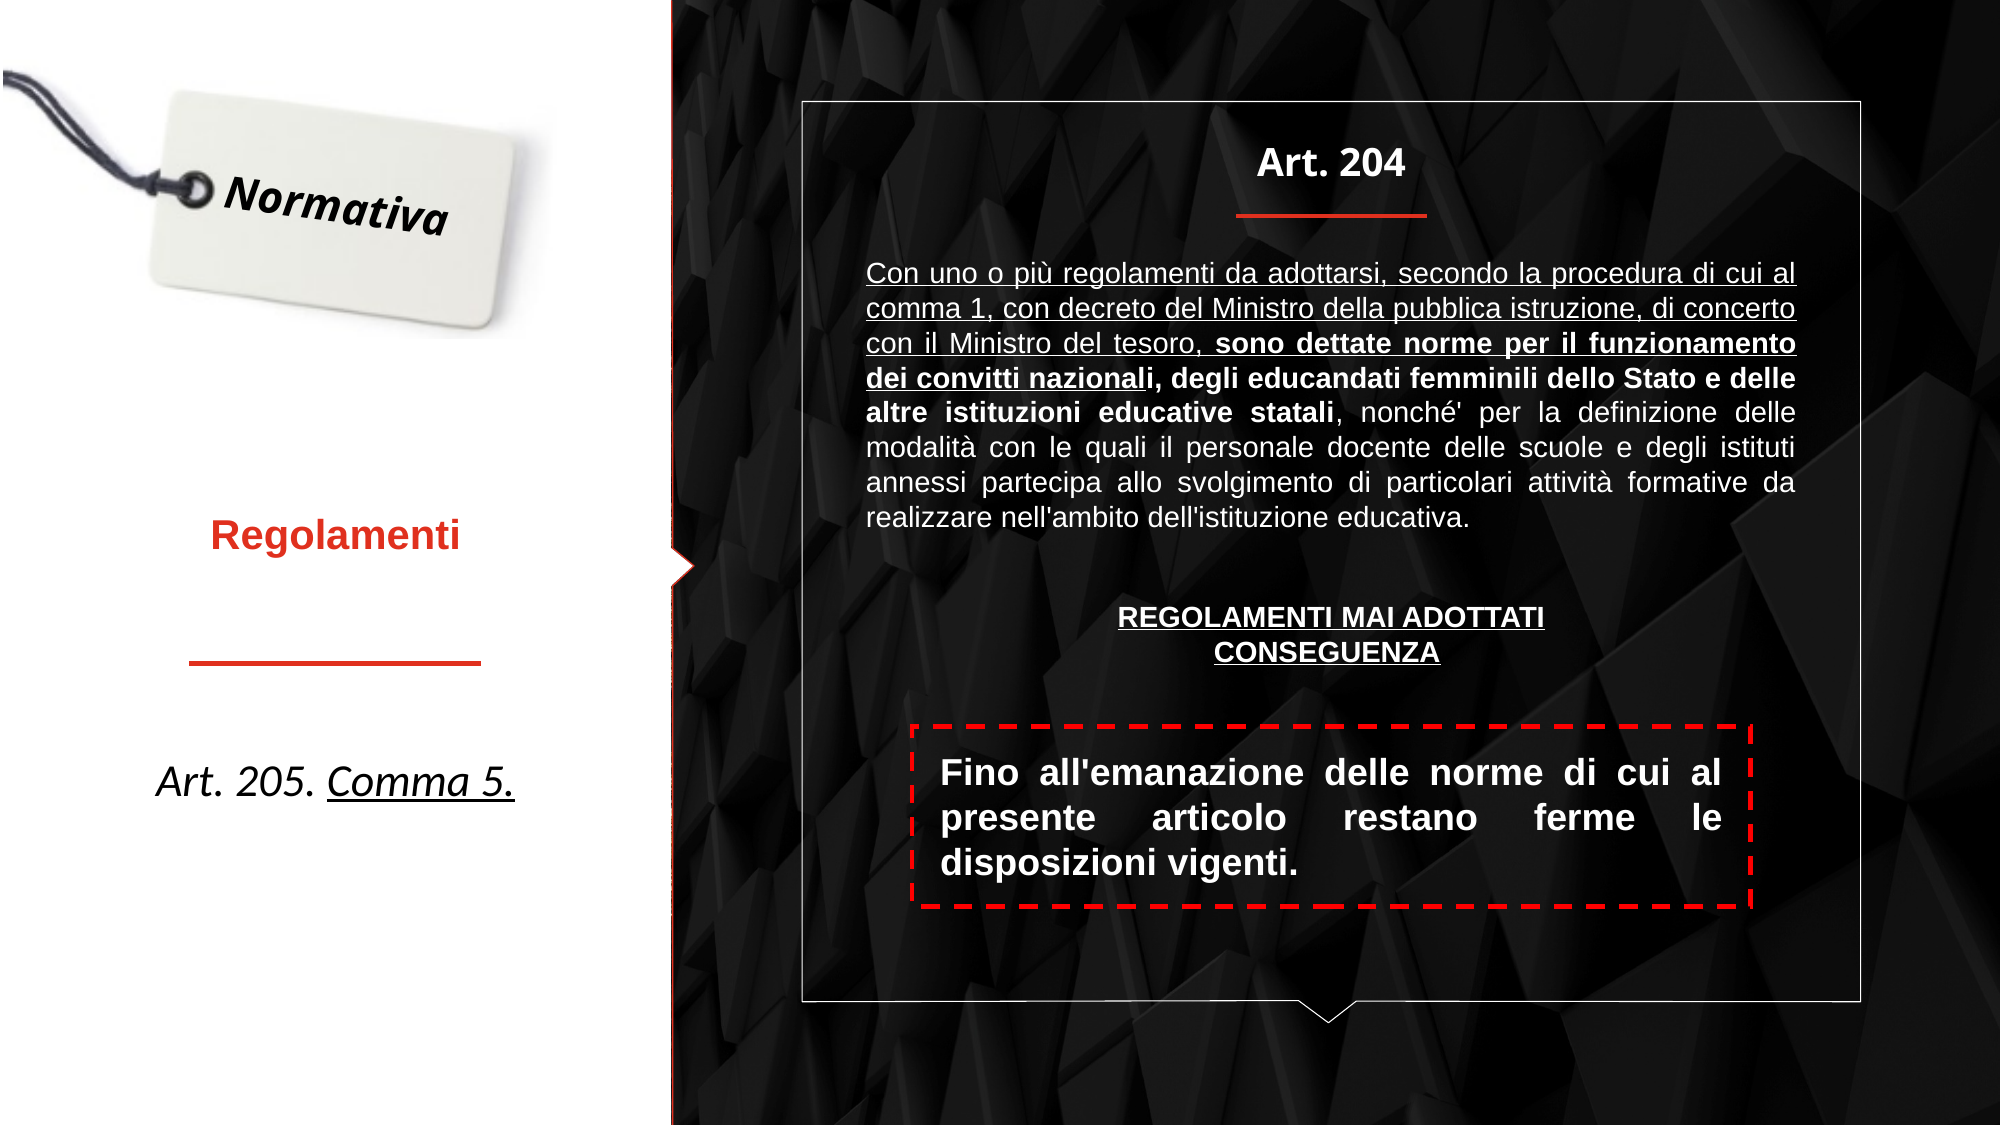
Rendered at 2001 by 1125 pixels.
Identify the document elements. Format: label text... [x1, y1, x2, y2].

picture [671, 0, 2000, 1125]
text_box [3, 48, 584, 339]
title Regolamenti Art. 205. Comma 5. [58, 454, 613, 857]
